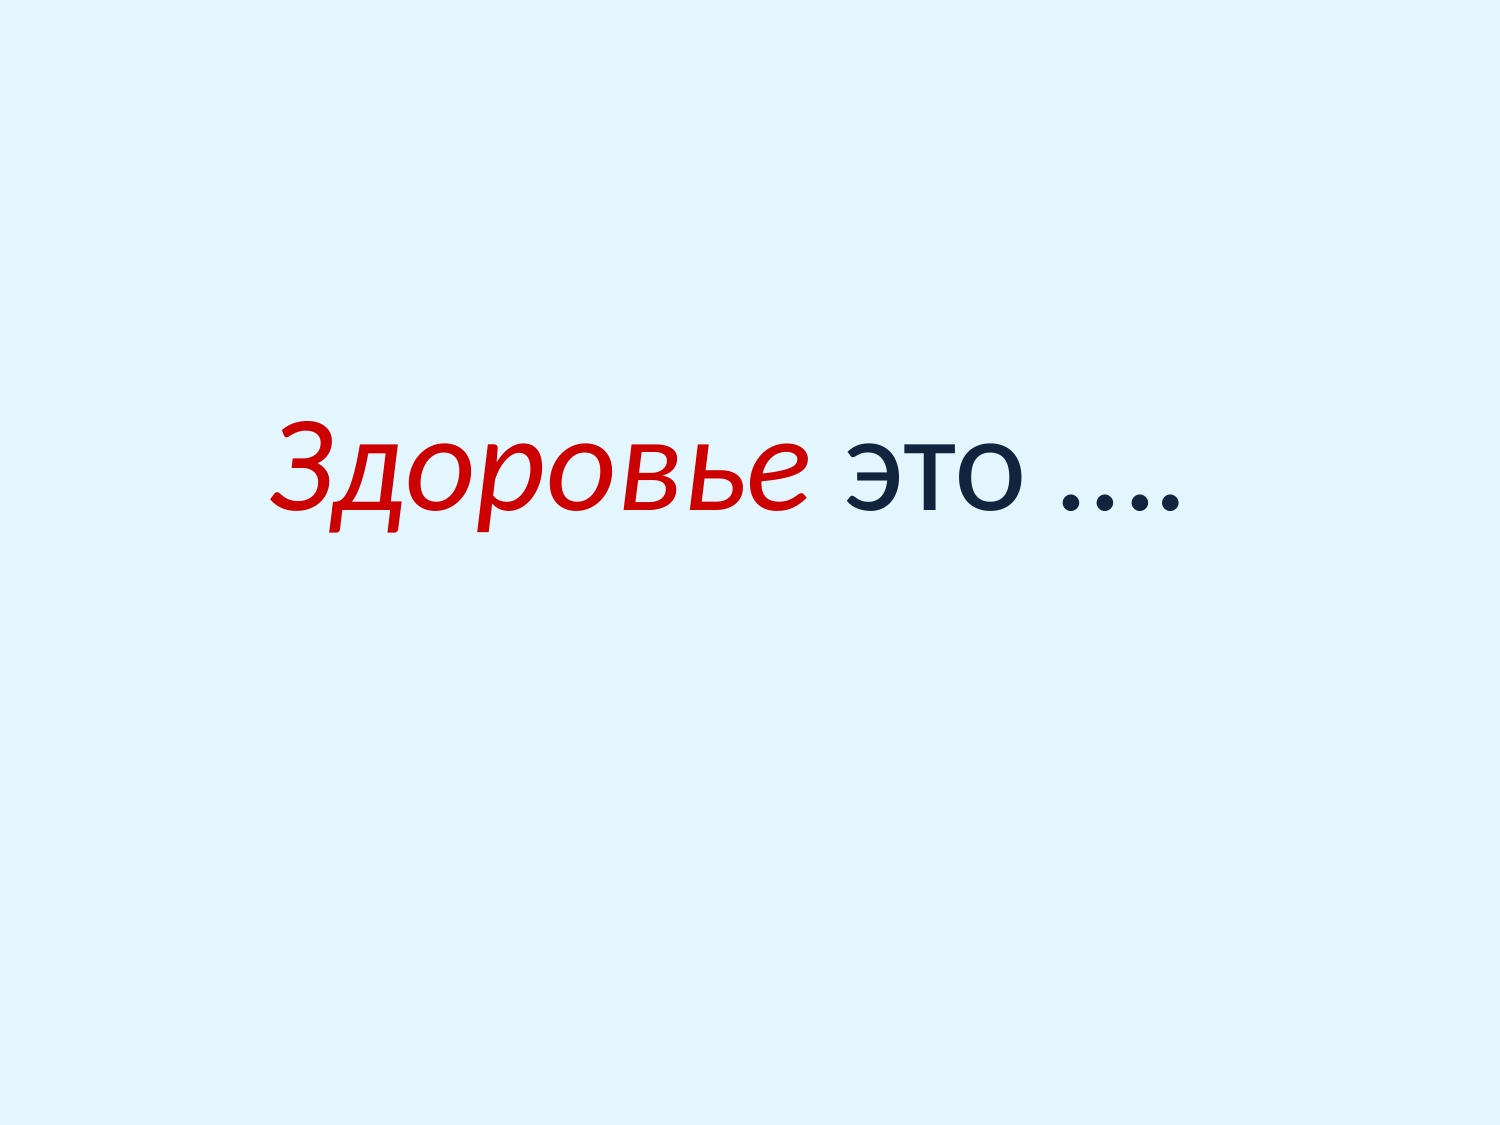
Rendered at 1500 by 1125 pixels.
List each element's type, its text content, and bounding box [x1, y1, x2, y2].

title Здоровье это …. [53, 361, 1404, 550]
